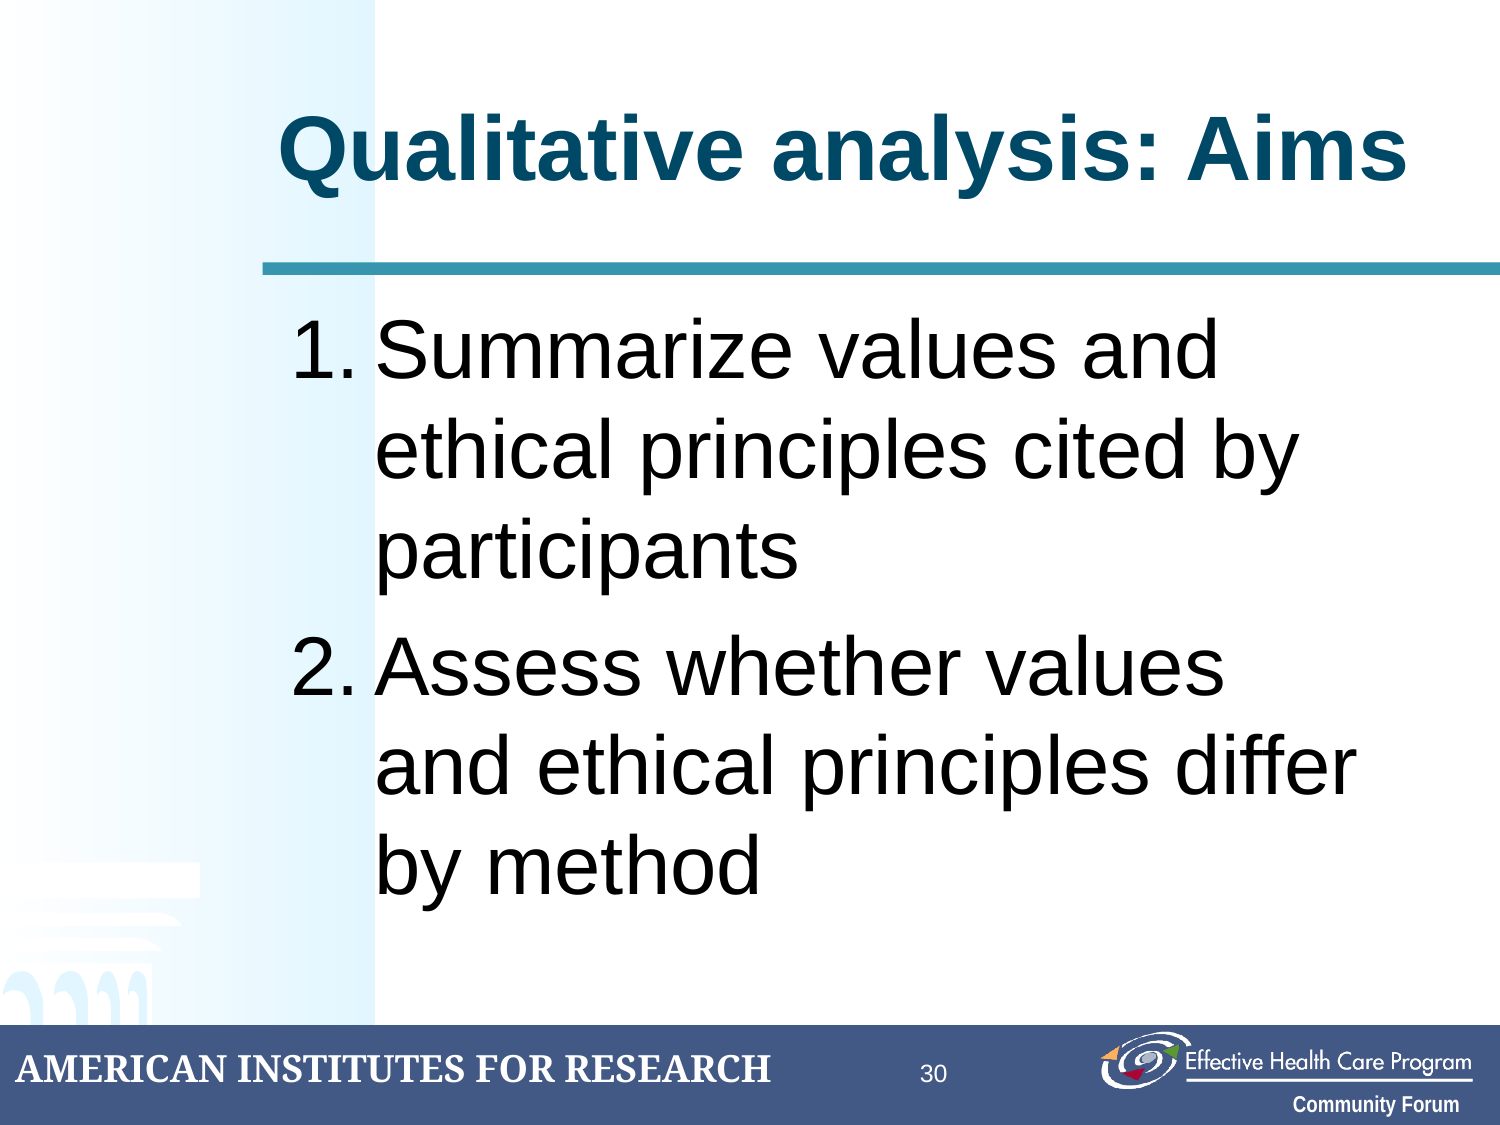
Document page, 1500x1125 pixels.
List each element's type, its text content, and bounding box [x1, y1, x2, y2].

list Summarize values and ethical principles cited by participants Assess whether values and ethical principles differ by method [274, 287, 1401, 1026]
title Qualitative analysis: Aims [262, 49, 1475, 238]
picture [1100, 1031, 1473, 1089]
